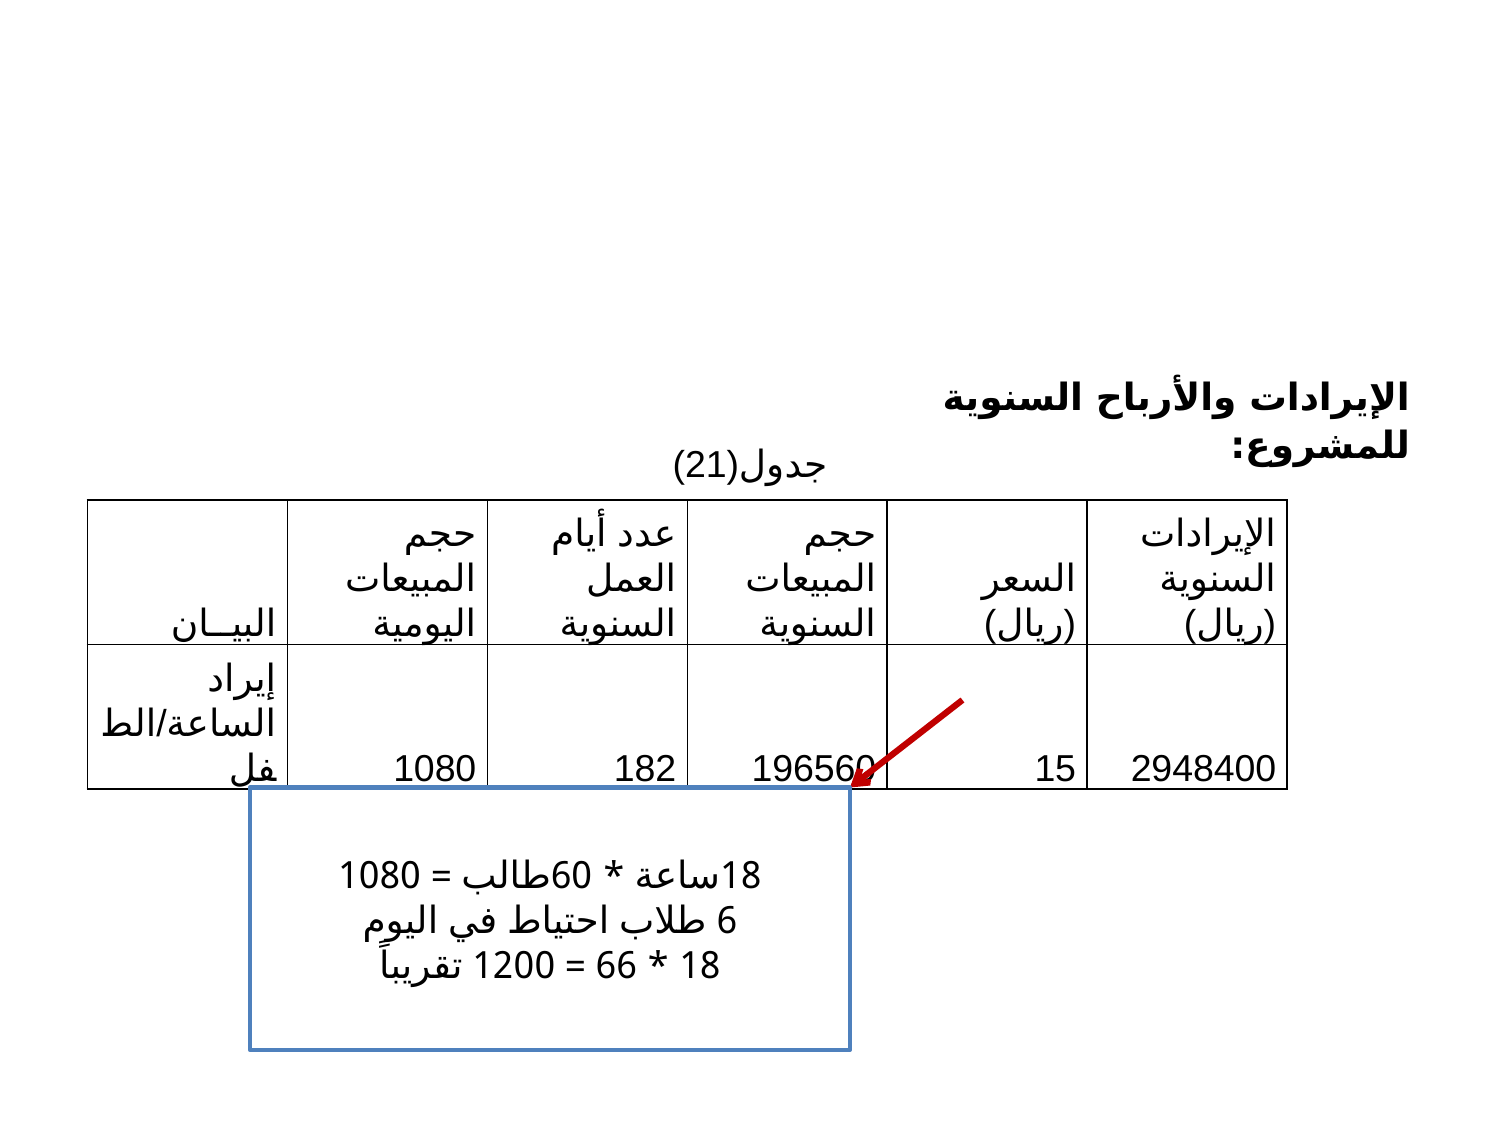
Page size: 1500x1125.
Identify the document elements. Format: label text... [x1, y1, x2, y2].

table_cell إيراد الساعة/الطفل [88, 645, 287, 788]
table_header عدد أيام العمل السنوية [488, 501, 687, 644]
table_header حجم المبيعات اليومية [288, 501, 487, 644]
text_box الإيرادات والأرباح السنوية للمشروع: [749, 362, 1500, 474]
text_box جدول(21) [657, 432, 843, 493]
text_box 18ساعة * 60طالب = 1080 6 طلاب احتياط في اليوم 18 * 66 = 1200 تقريباً [248, 785, 852, 1052]
table_header حجم المبيعات السنوية [688, 501, 886, 644]
table_cell 1080 [288, 645, 487, 785]
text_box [849, 699, 963, 788]
table_cell 196560 [688, 645, 886, 785]
table_header الإيرادات السنوية (ريال) [1088, 501, 1286, 644]
table_cell 15 [888, 645, 1086, 788]
table_cell 2948400 [1088, 645, 1286, 788]
table_header السعر (ريال) [888, 501, 1086, 644]
table_cell 182 [488, 645, 687, 785]
table_header البيــان [88, 501, 287, 644]
